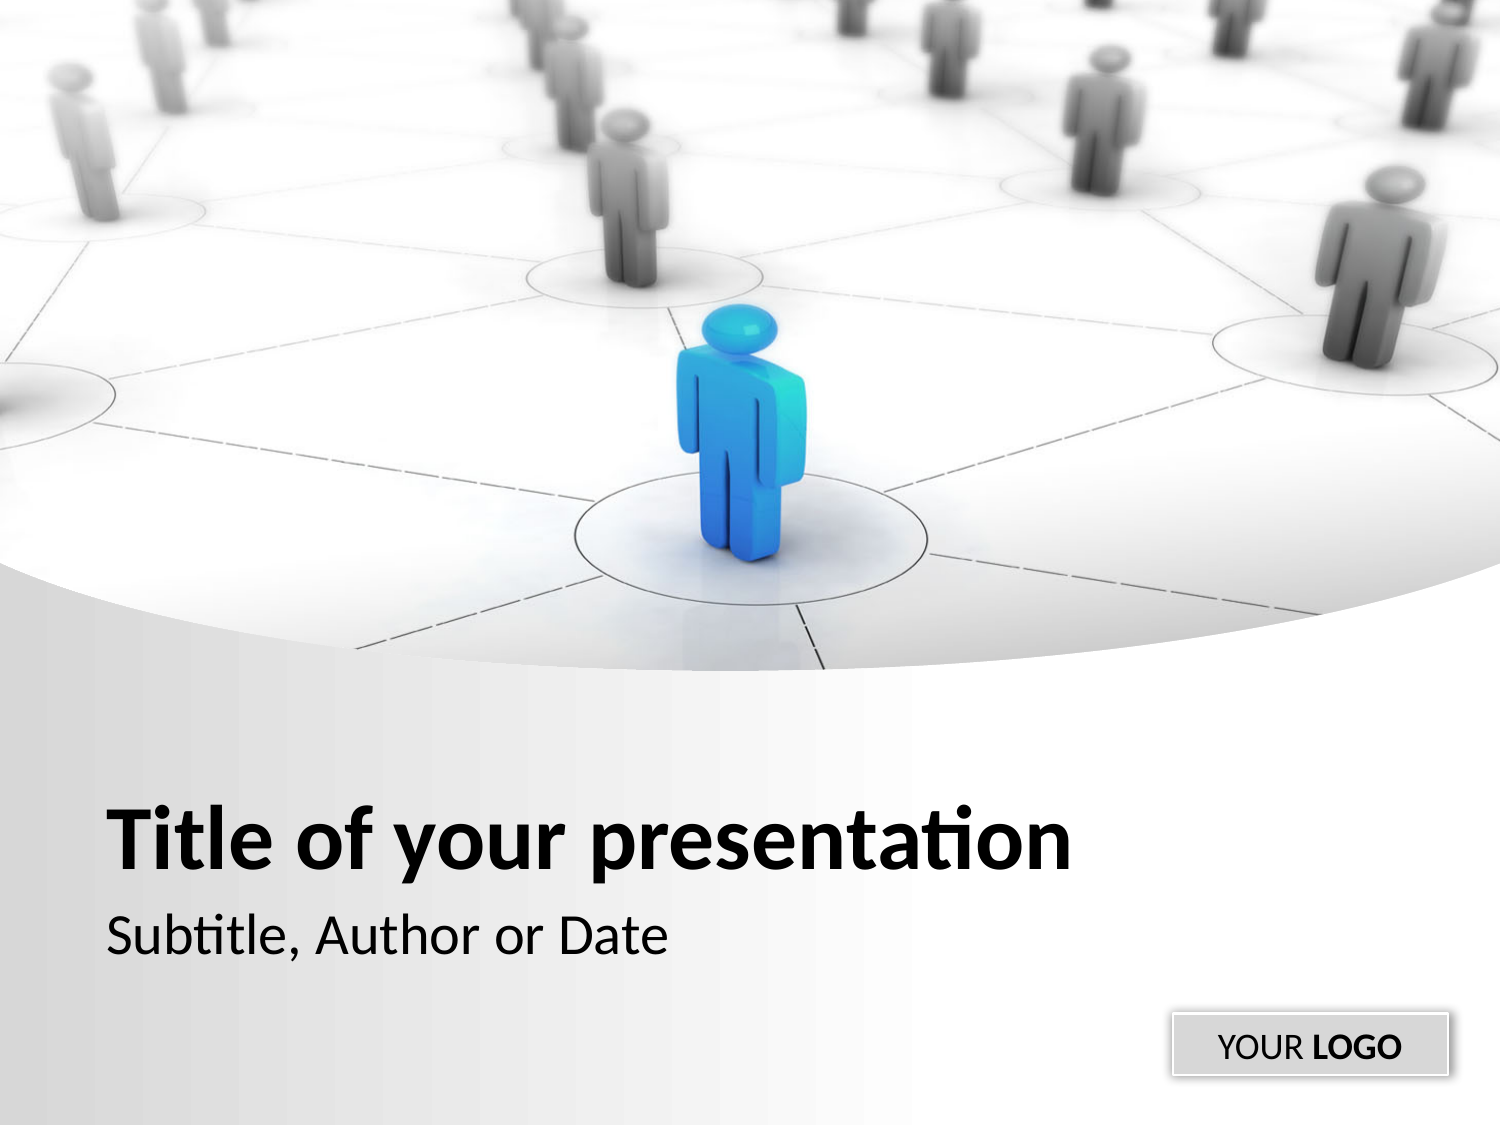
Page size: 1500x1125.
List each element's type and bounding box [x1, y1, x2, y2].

text_box [0, 0, 1500, 1125]
